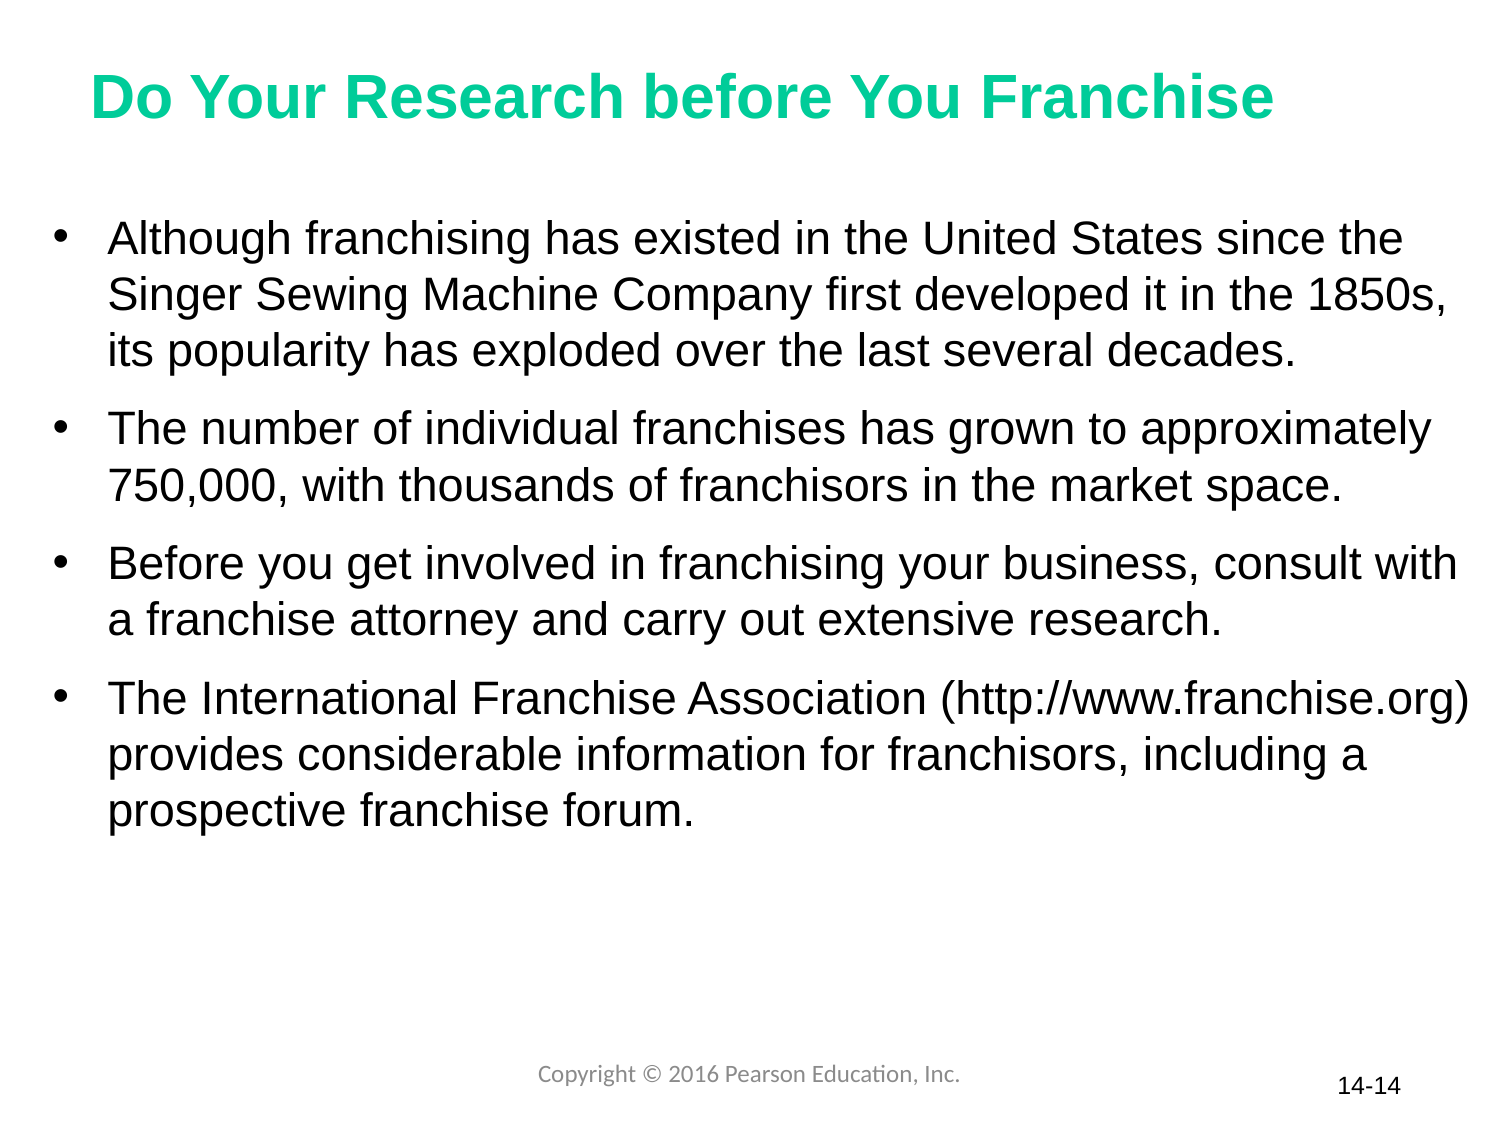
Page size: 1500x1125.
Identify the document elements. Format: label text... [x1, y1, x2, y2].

title Do Your Research before You Franchise [75, 0, 1425, 188]
list Although franchising has existed in the United States since the Singer Sewing Machine Company first developed it in the 1850s, its popularity has exploded over the last several decades. The number of individual franchises has grown to approximately 750,000, with thousands of franchisors in the market space. Before you get involved in franchising your business, consult with a franchise attorney and carry out extensive research. The International Franchise Association (http://www.franchise.org) provides considerable information for franchisors, including a prospective franchise forum. [37, 200, 1500, 1000]
footer Copyright © 2016 Pearson Education, Inc. [512, 1042, 988, 1103]
